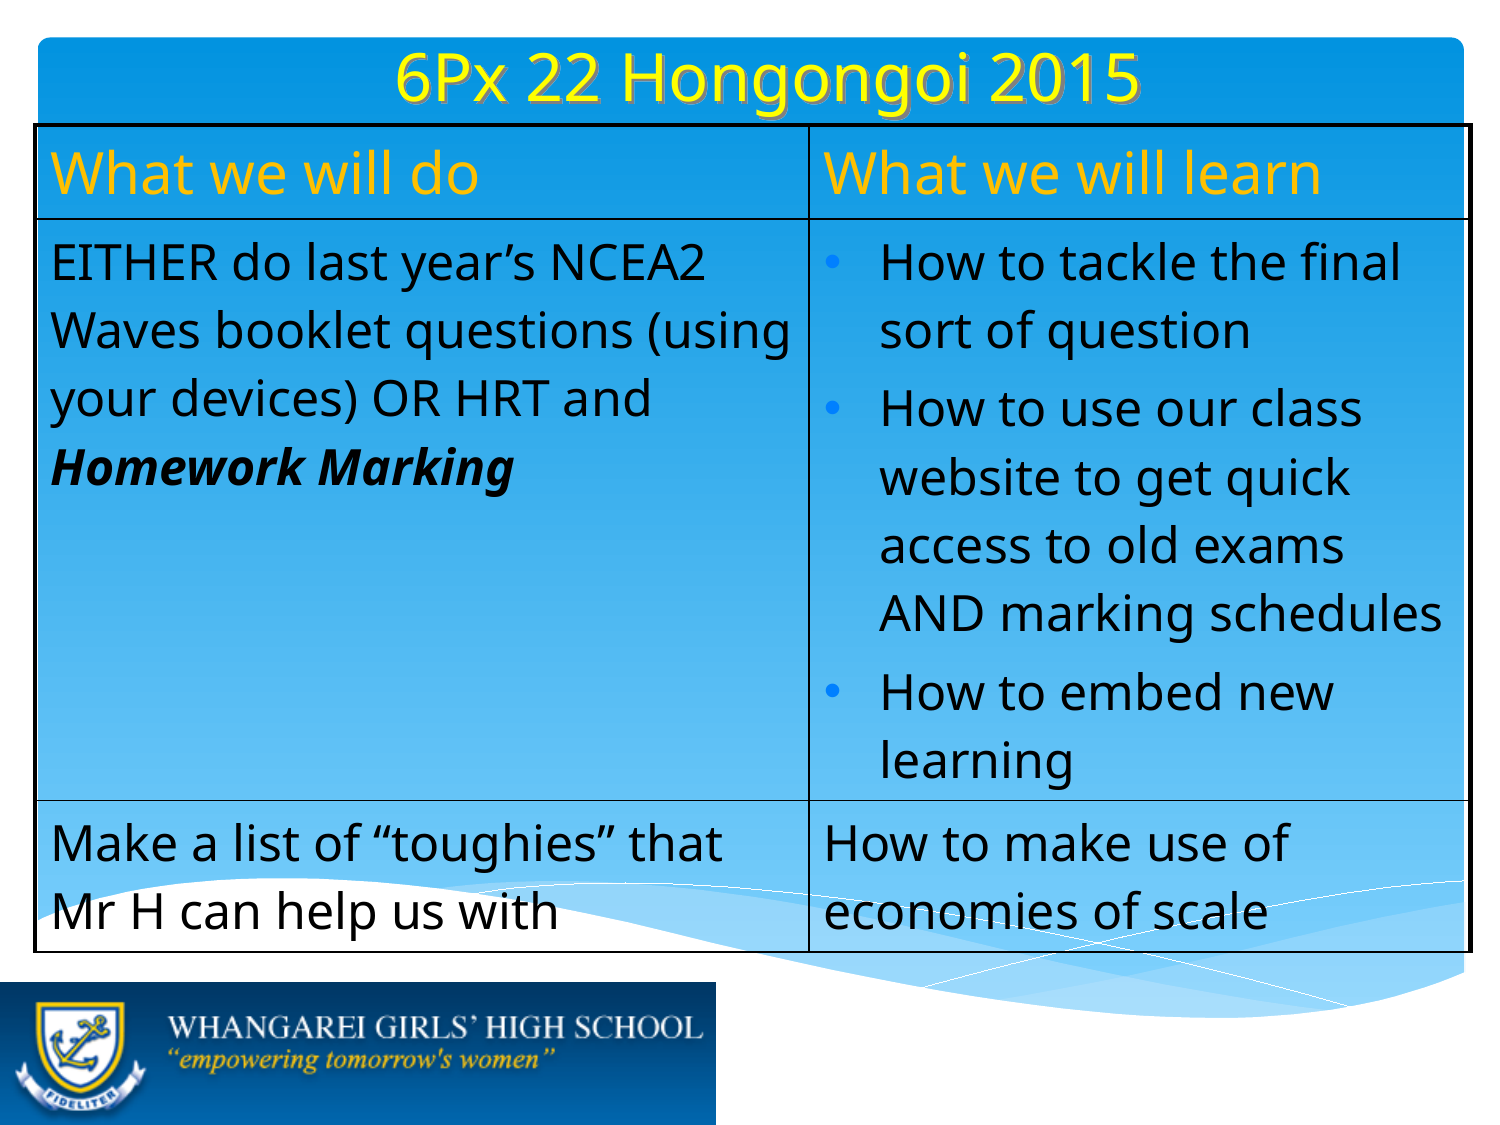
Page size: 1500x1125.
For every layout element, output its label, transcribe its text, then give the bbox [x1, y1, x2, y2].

table_header What we will learn [810, 127, 1468, 218]
table_cell EITHER do last year’s NCEA2 Waves booklet questions (using your devices) OR HRT and Homework Marking [37, 220, 808, 800]
table_cell Make a list of “toughies” that Mr H can help us with [37, 801, 808, 951]
picture [0, 982, 716, 1125]
text_box 6Px 22 Hongongoi 2015 [162, 24, 1375, 123]
table_header What we will do [37, 127, 808, 218]
table_cell How to tackle the final sort of question How to use our class website to get quick access to old exams AND marking schedules How to embed new learning [810, 220, 1468, 800]
table_cell How to make use of economies of scale [810, 801, 1468, 951]
